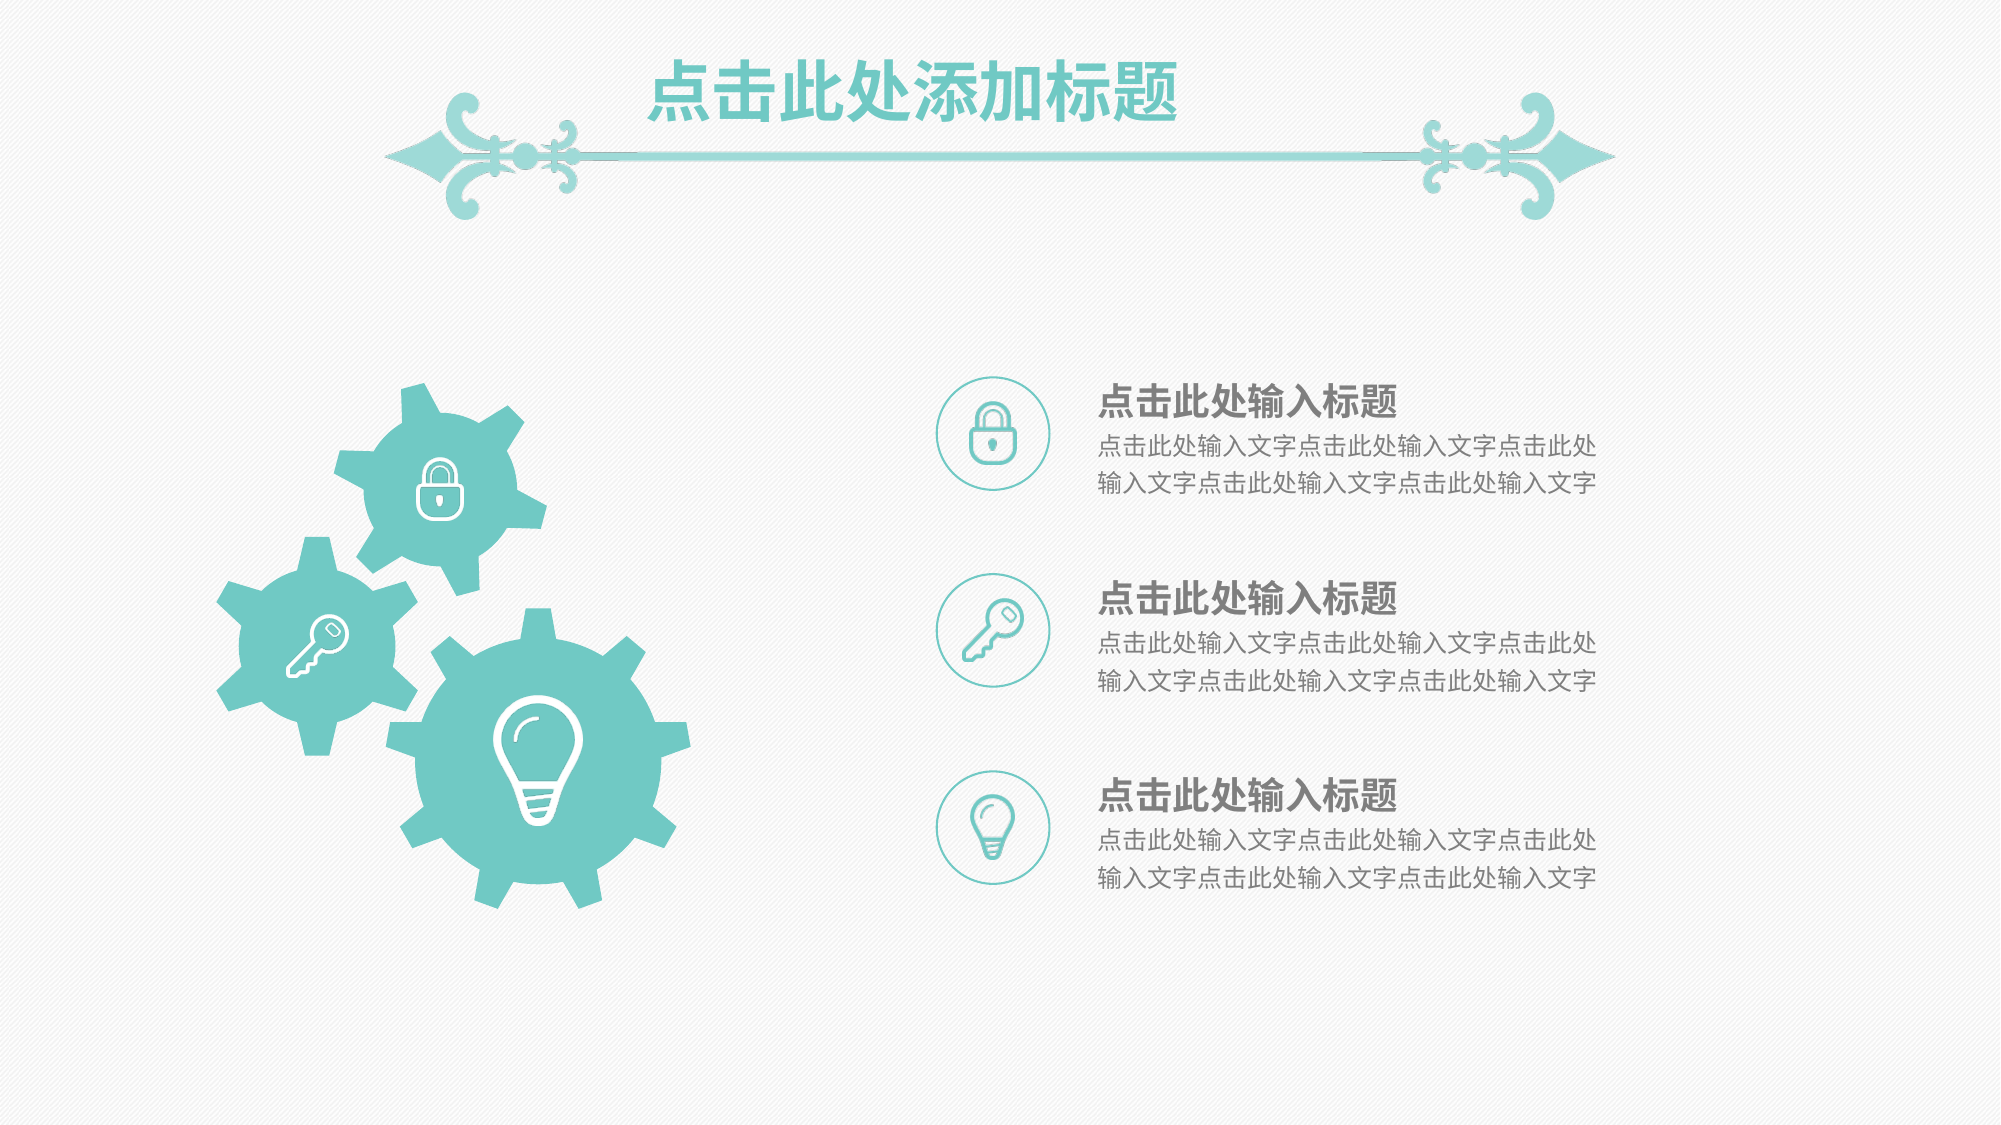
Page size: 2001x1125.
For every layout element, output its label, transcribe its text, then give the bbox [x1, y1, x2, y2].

picture [0, 0, 2001, 1125]
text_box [204, 534, 430, 759]
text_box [305, 354, 575, 625]
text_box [936, 771, 1050, 885]
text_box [936, 573, 1050, 687]
text_box 点击此处输入标题 点击此处输入文字点击此处输入文字点击此处输入文字点击此处输入文字点击此处输入文字 [1083, 753, 1632, 900]
text_box 点击此处添加标题 [630, 42, 1370, 91]
text_box 点击此处输入标题 点击此处输入文字点击此处输入文字点击此处输入文字点击此处输入文字点击此处输入文字 [1083, 556, 1632, 703]
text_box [384, 606, 693, 916]
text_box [936, 377, 1050, 491]
text_box 点击此处输入标题 点击此处输入文字点击此处输入文字点击此处输入文字点击此处输入文字点击此处输入文字 [1083, 359, 1632, 506]
